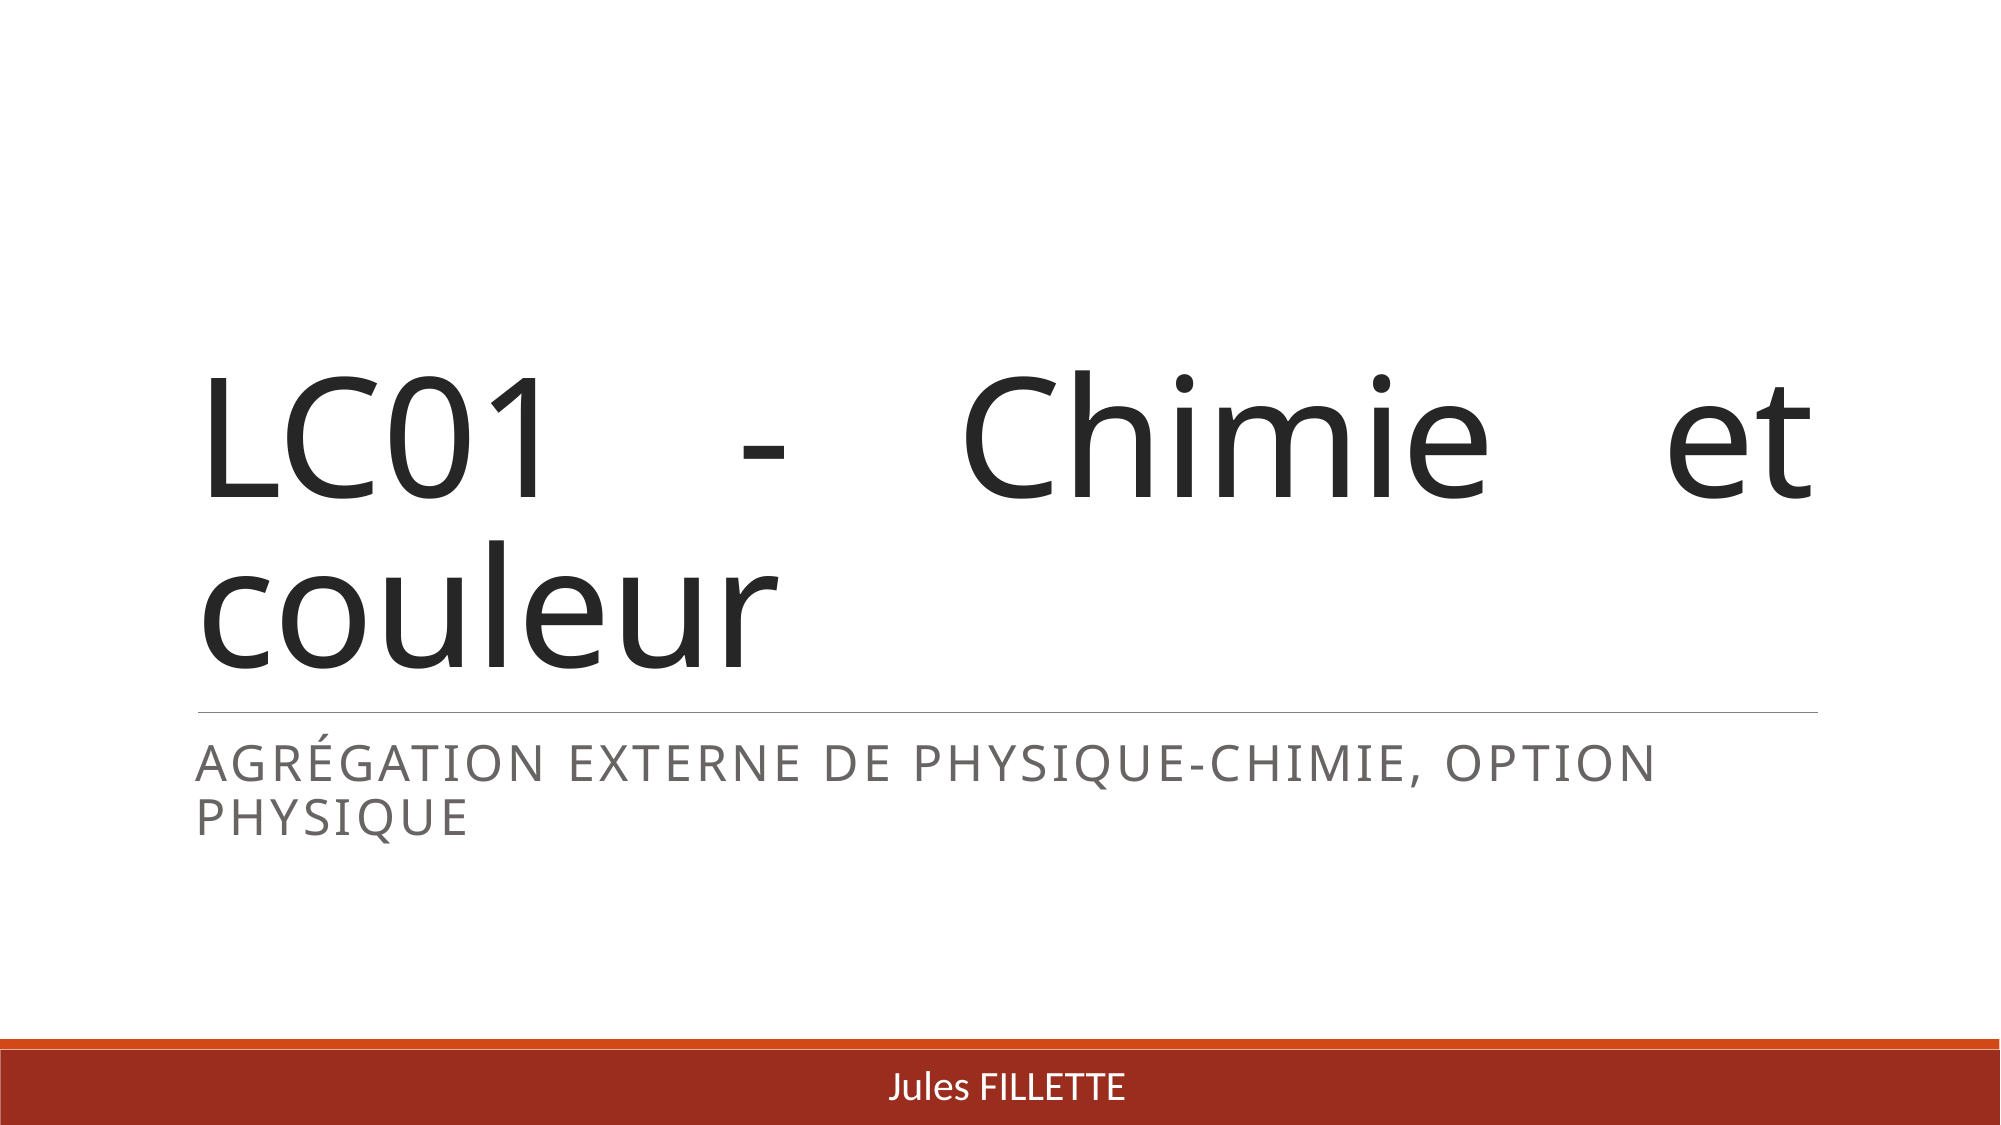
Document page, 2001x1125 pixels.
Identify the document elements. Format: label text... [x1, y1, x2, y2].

title LC01 - Chimie et couleur [180, 124, 1830, 710]
subtitle Agrégation externe de Physique-chimie, option Physique [180, 730, 1831, 919]
text_box Jules FILLETTE [0, 1056, 2000, 1125]
